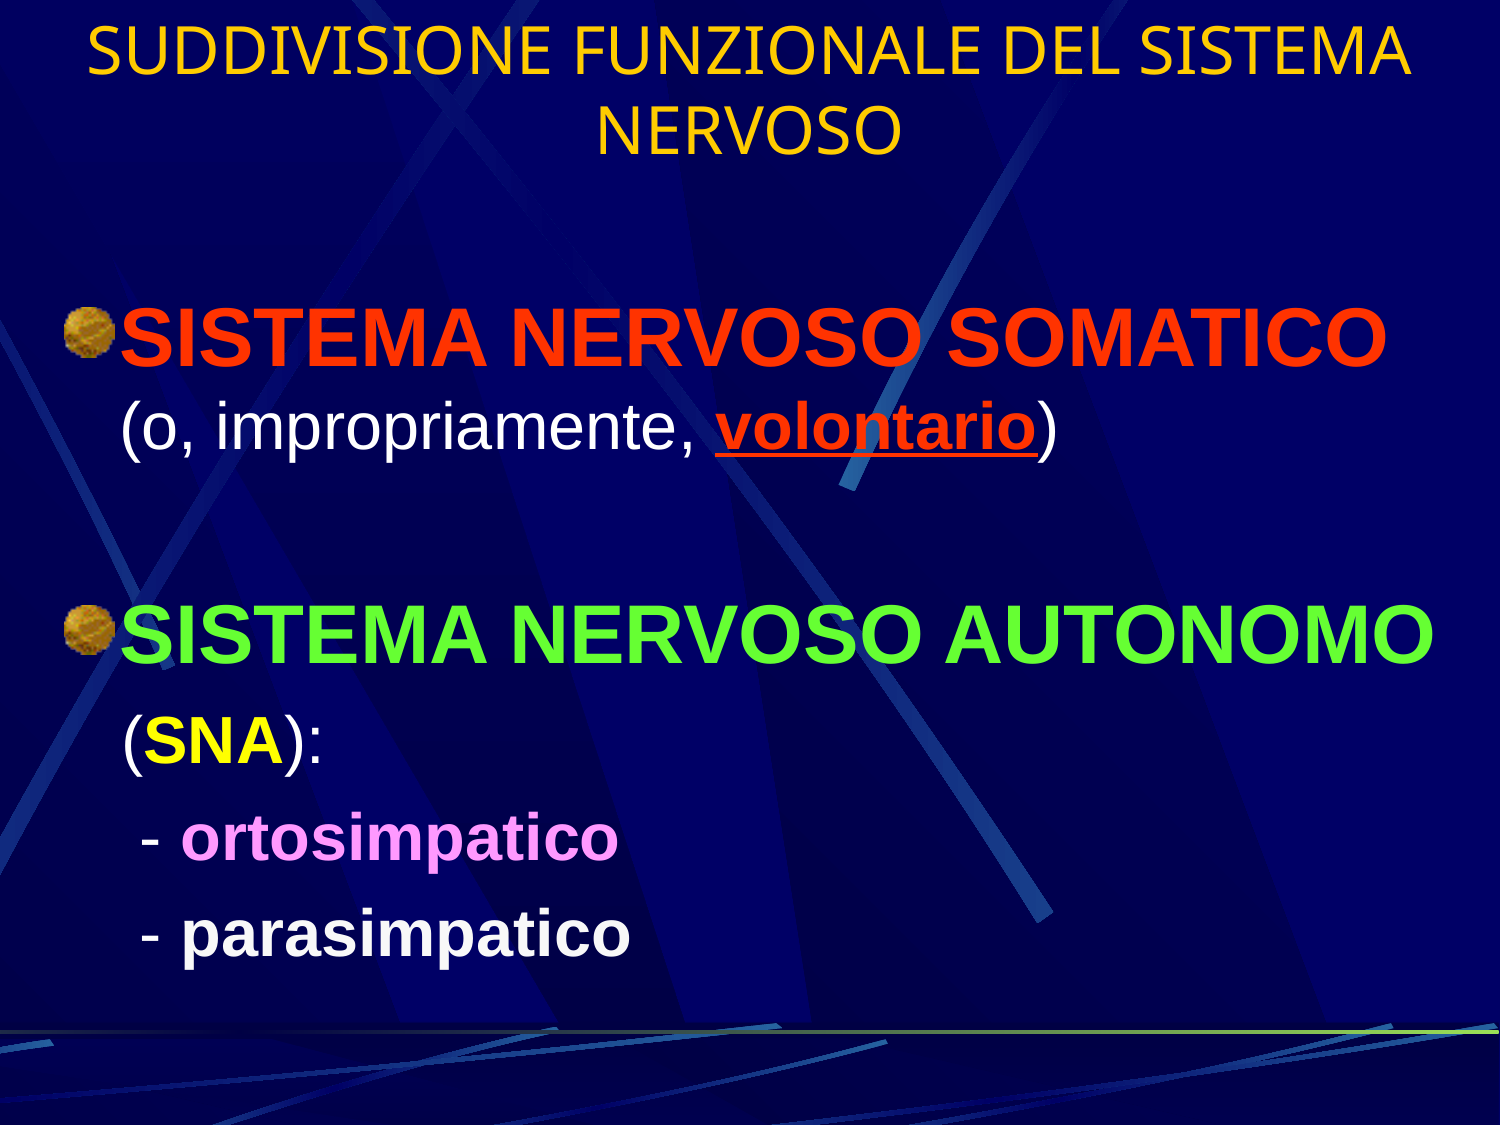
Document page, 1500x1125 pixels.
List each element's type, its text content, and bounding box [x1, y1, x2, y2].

title SUDDIVISIONE FUNZIONALE DEL SISTEMA NERVOSO [0, 0, 1500, 255]
picture [64, 605, 115, 655]
picture [64, 307, 115, 358]
list SISTEMA NERVOSO SOMATICO (o, impropriamente, volontario) SISTEMA NERVOSO AUTONOMO (SNA): - ortosimpatico - parasimpatico [50, 275, 1500, 1000]
